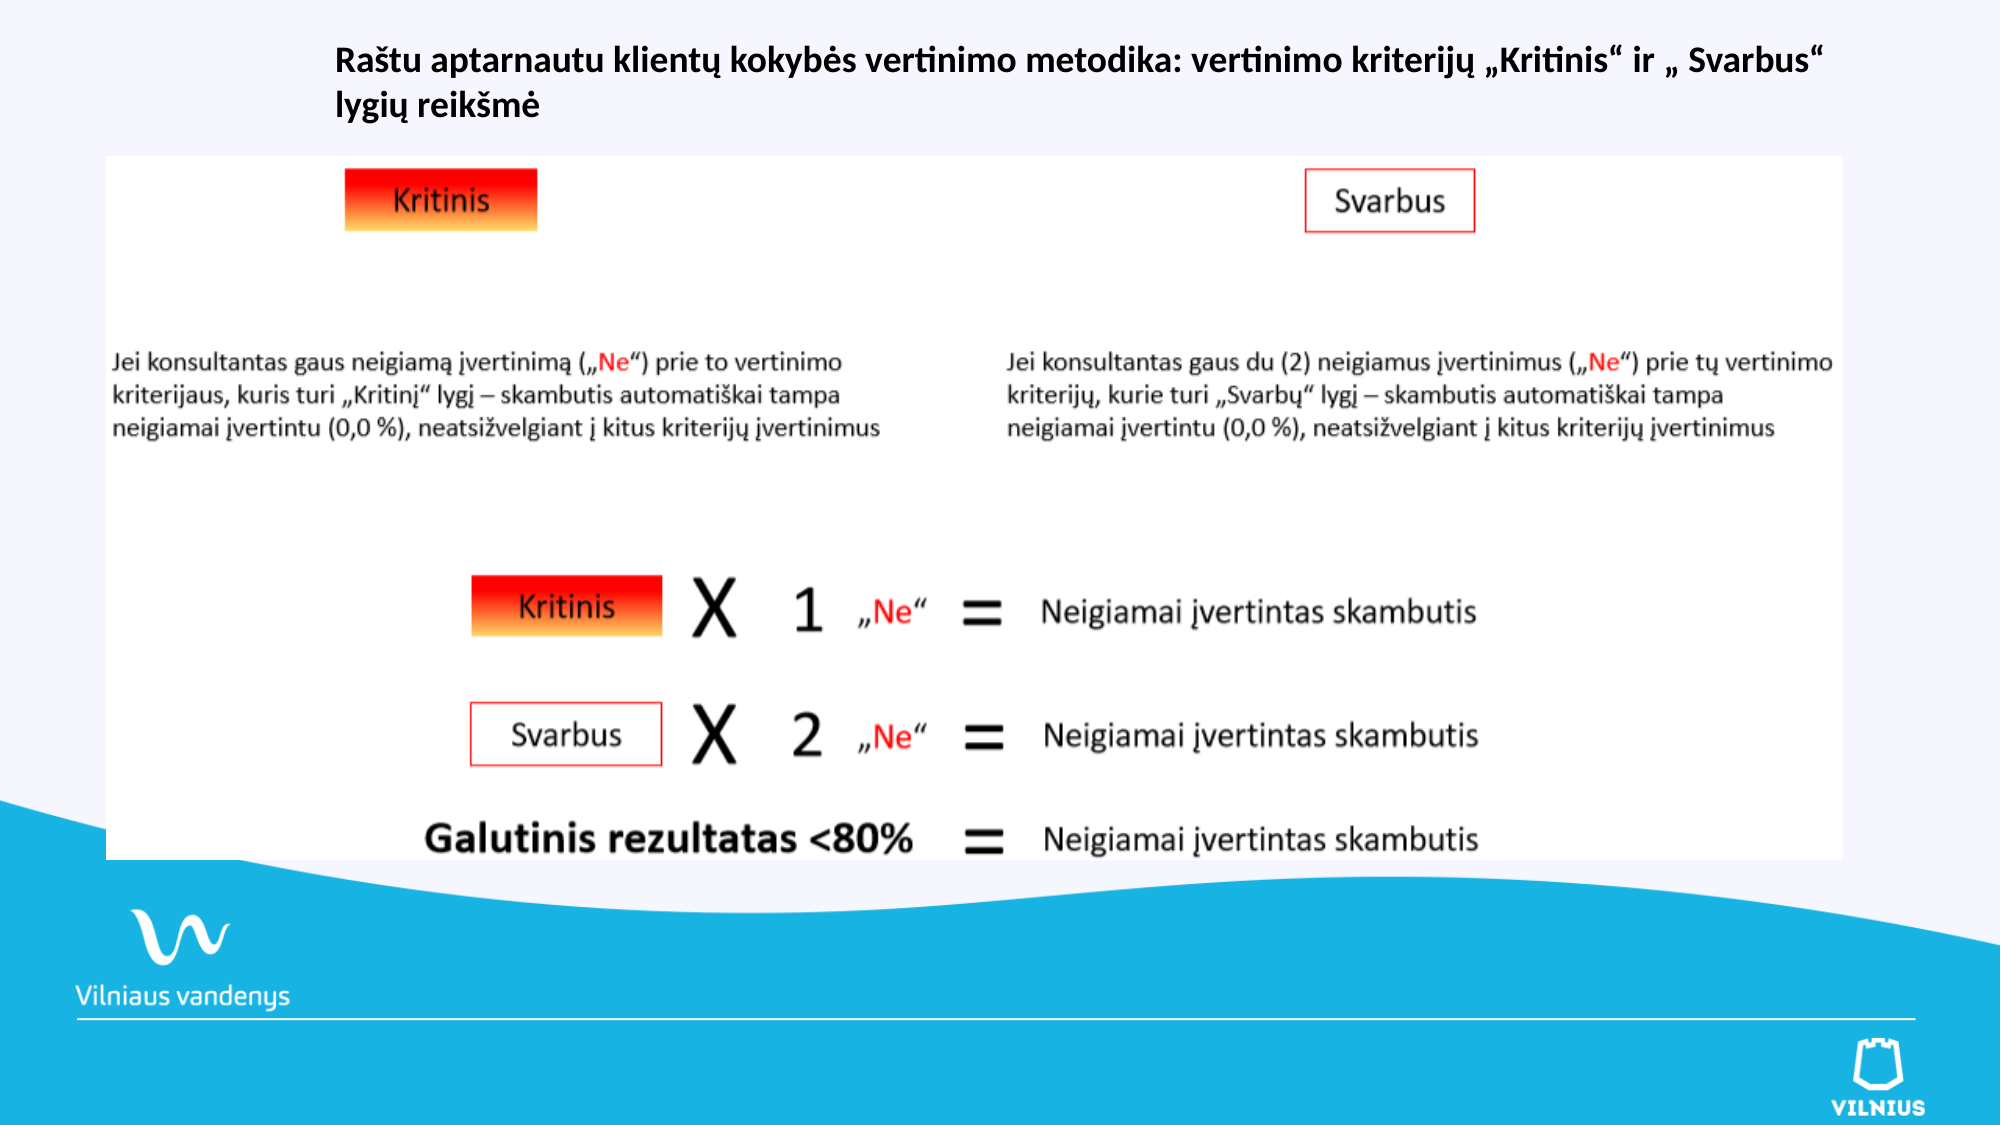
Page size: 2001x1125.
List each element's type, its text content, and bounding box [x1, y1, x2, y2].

picture [0, 156, 2000, 1125]
text_box Raštu aptarnautu klientų kokybės vertinimo metodika: vertinimo kriterijų „Kritinis“ ir „ Svarbus“ lygių reikšmė [320, 27, 1843, 133]
